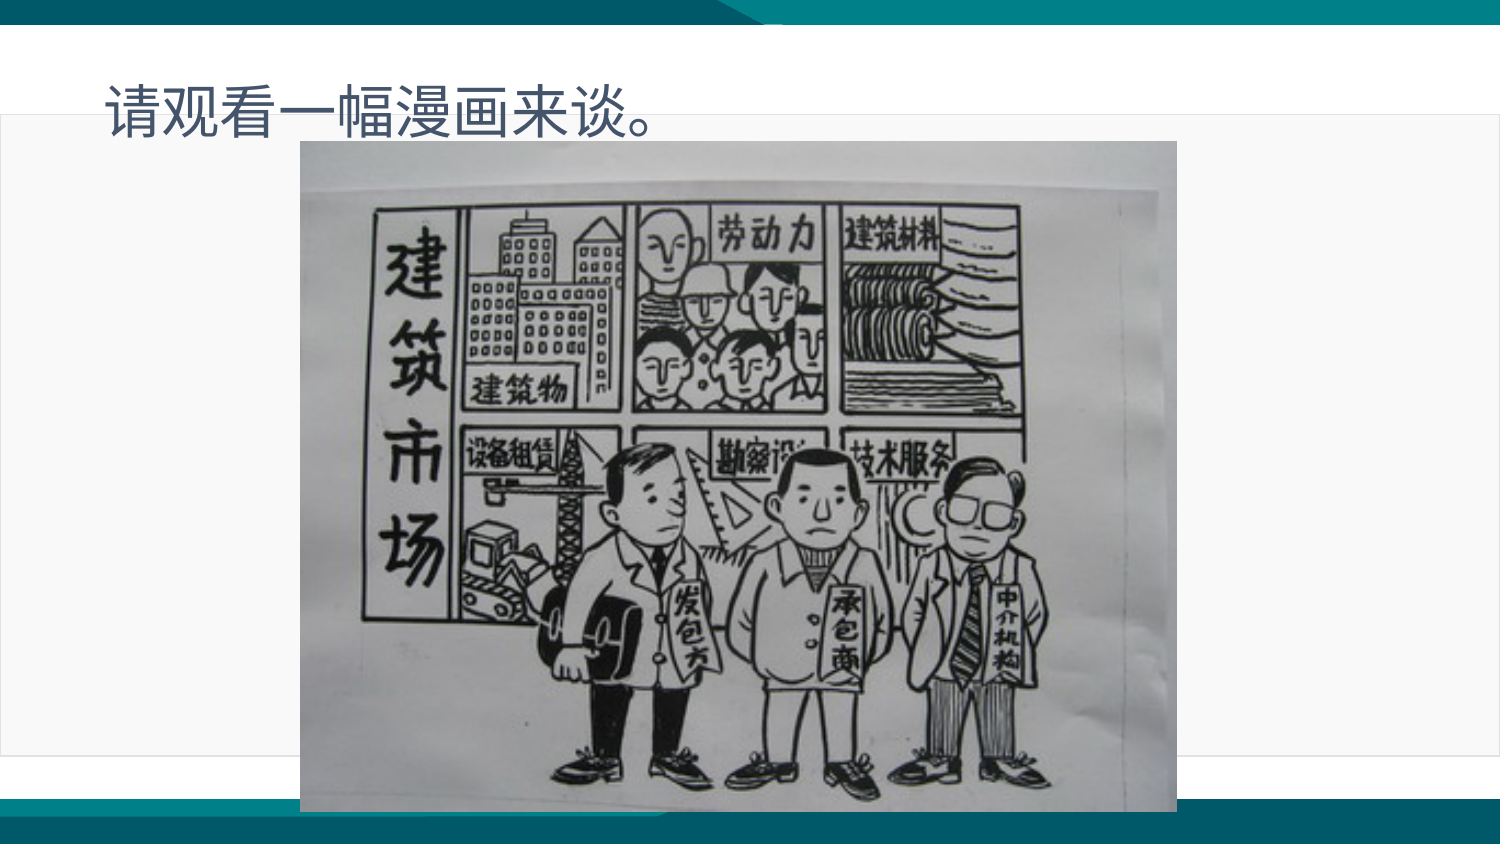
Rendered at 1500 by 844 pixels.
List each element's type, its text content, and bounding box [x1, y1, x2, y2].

picture [300, 141, 1177, 813]
text_box 请观看一幅漫画来谈。 [88, 67, 910, 142]
